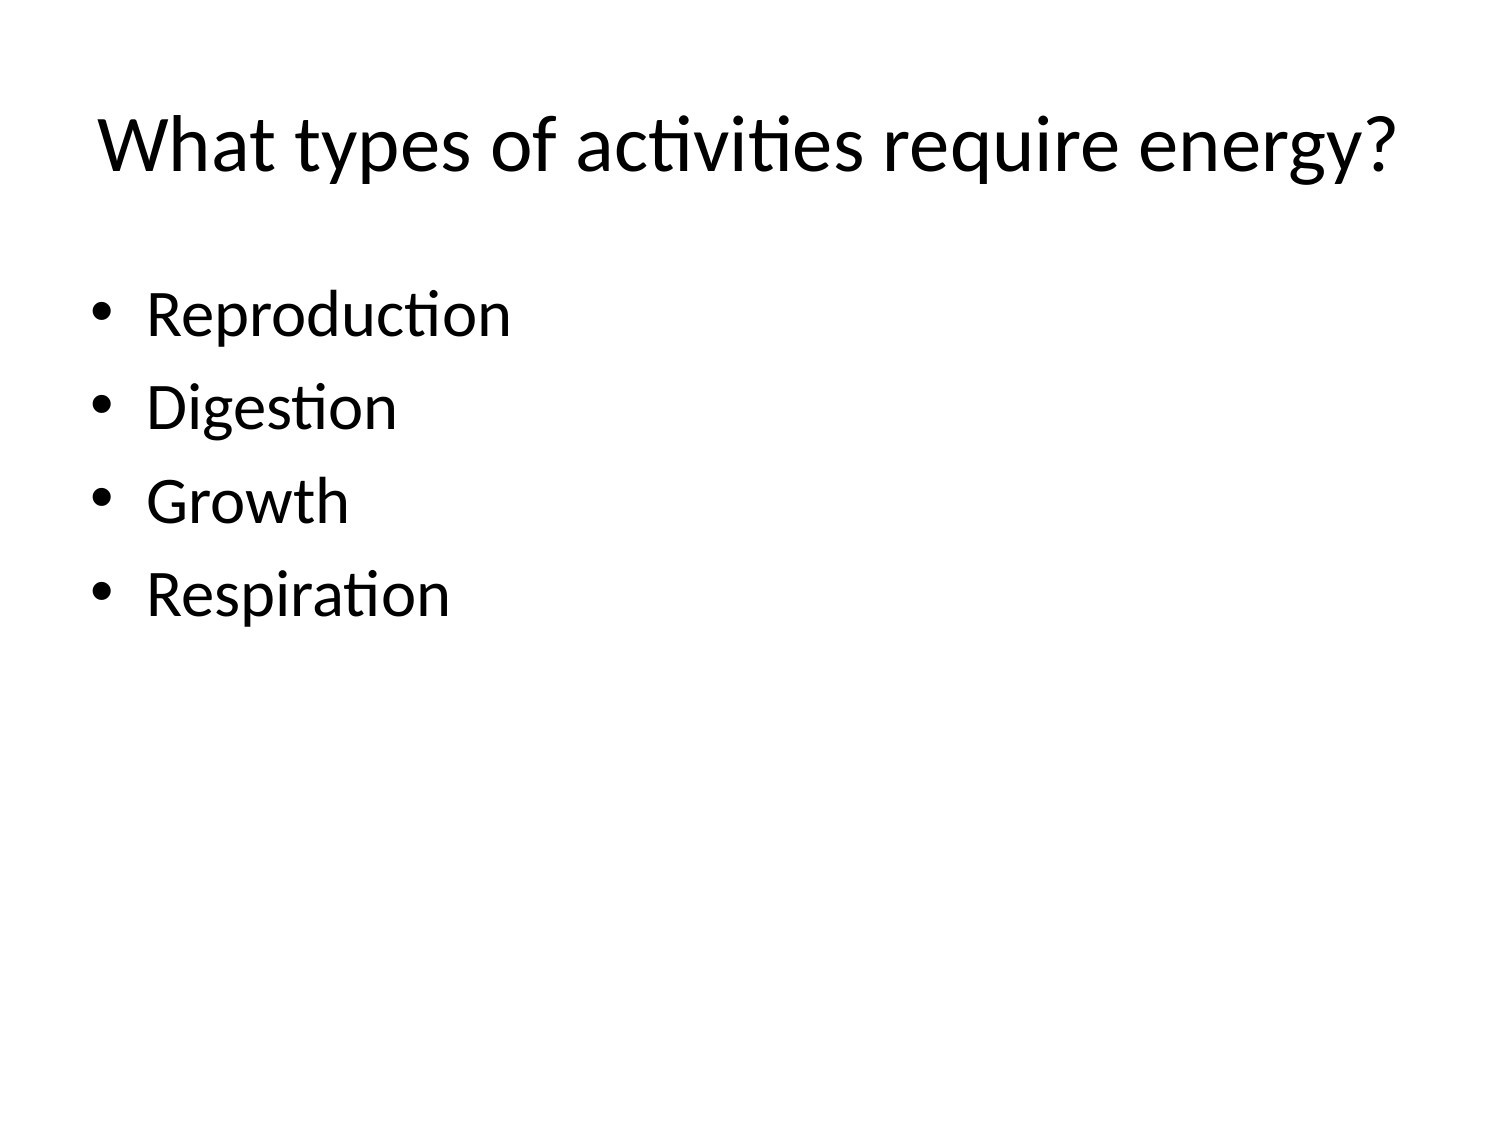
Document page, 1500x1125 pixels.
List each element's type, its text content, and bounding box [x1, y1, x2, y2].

list Reproduction Digestion Growth Respiration [75, 262, 1425, 1005]
title What types of activities require energy? [75, 45, 1425, 233]
